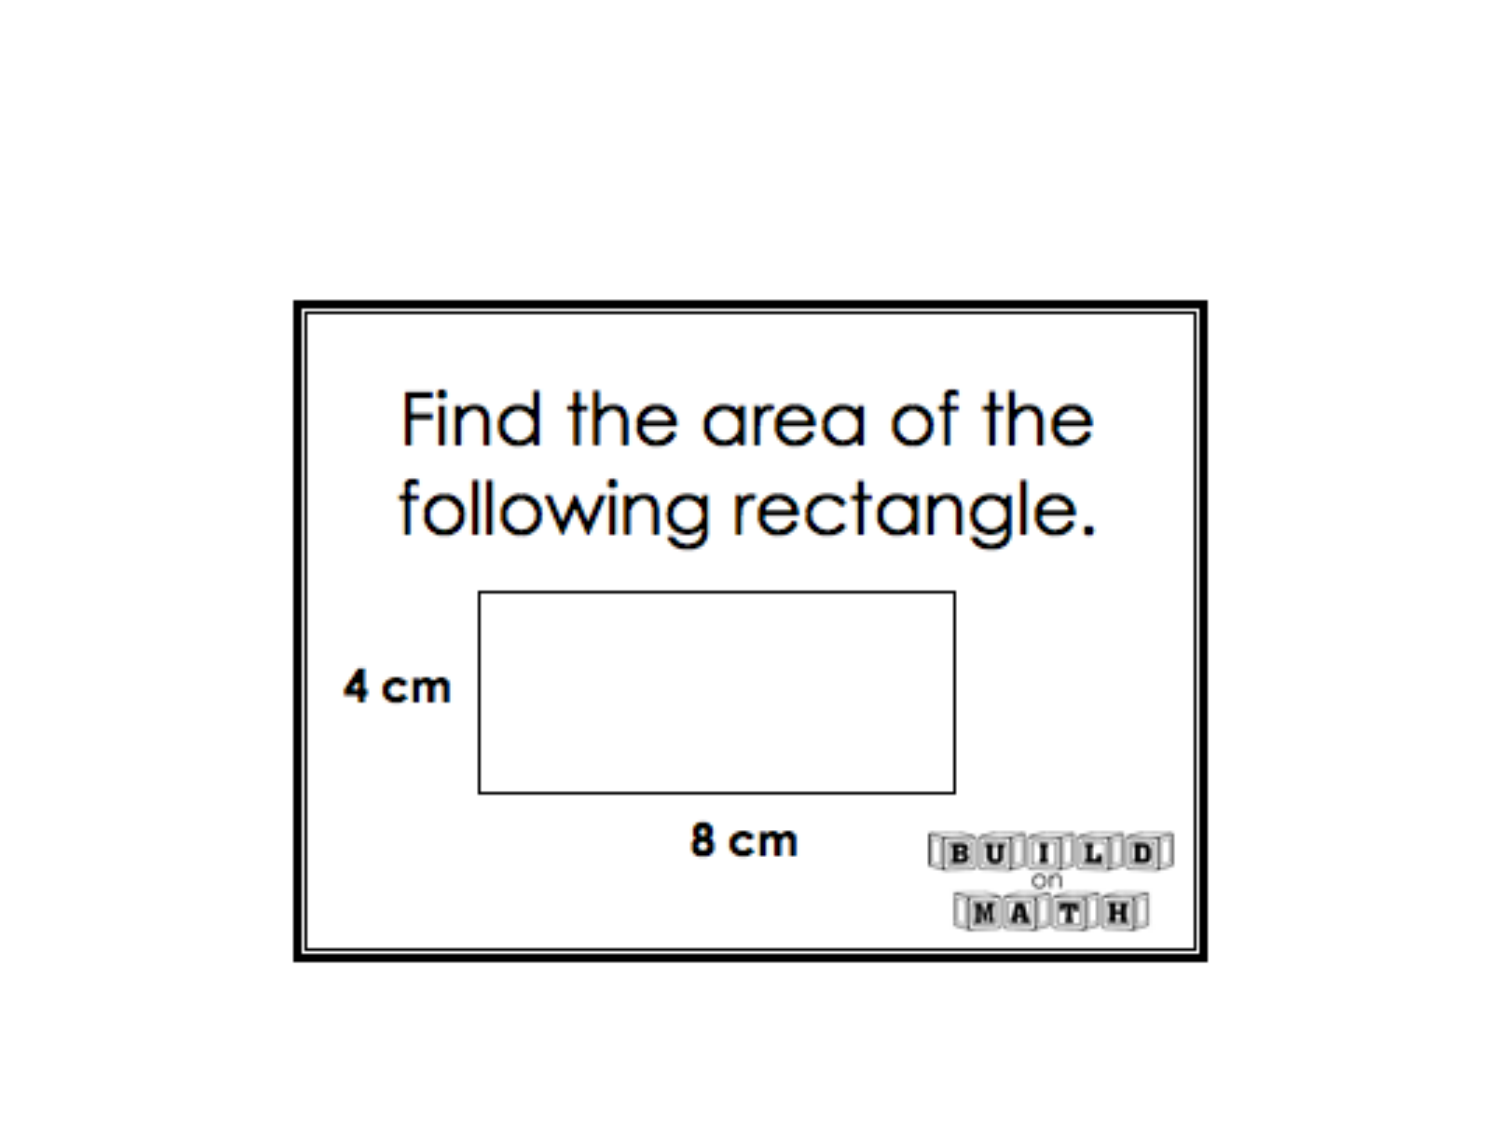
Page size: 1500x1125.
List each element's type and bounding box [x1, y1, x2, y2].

list [74, 262, 1426, 1006]
